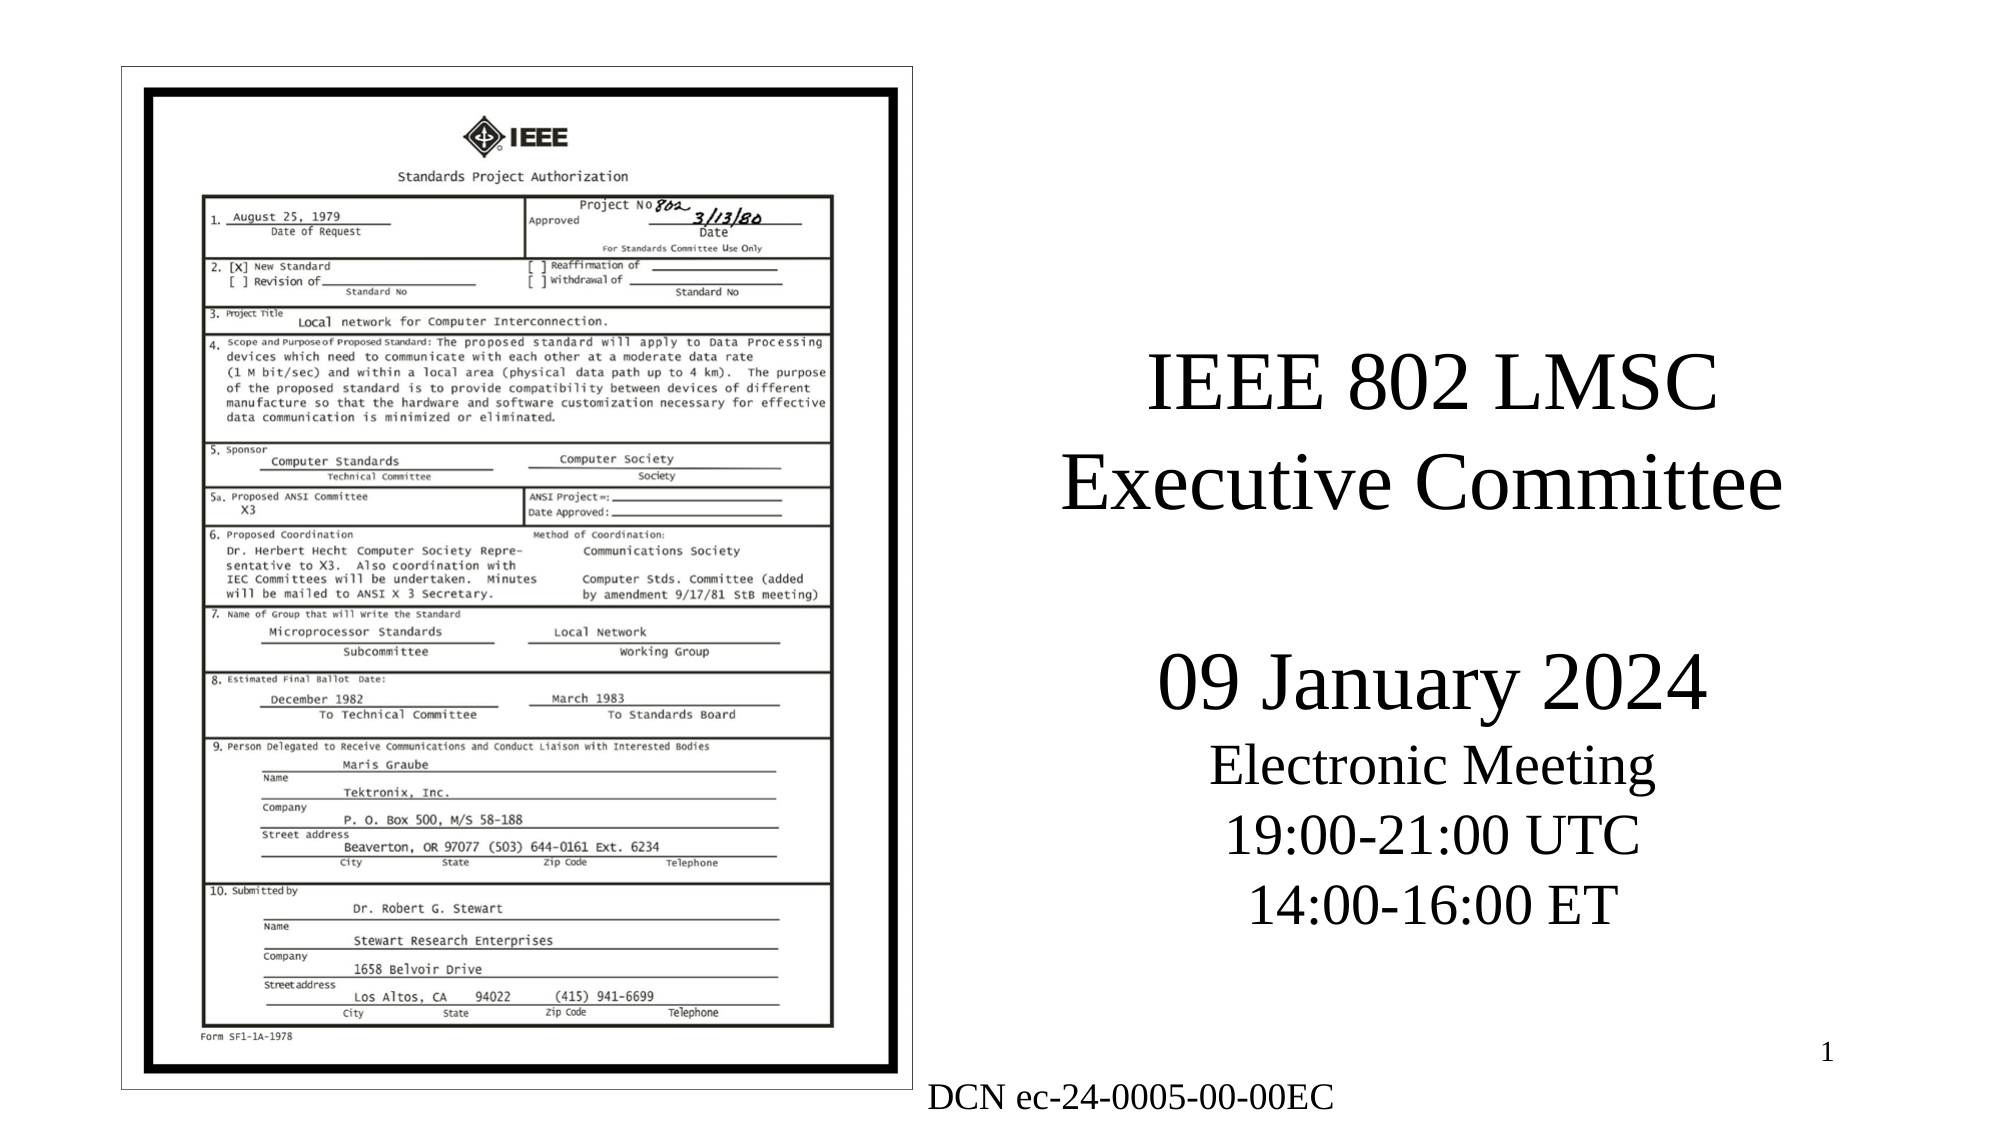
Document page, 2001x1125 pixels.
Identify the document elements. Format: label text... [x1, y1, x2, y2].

title IEEE 802 LMSC Executive Committee 09 January 2024 Electronic Meeting 19:00-21:00 UTC 14:00-16:00 ET [999, 637, 1867, 826]
slide_number 1 [1433, 1024, 1851, 1101]
picture [121, 66, 913, 1090]
text_box DCN ec-24-0005-00-00EC [912, 1064, 1780, 1125]
